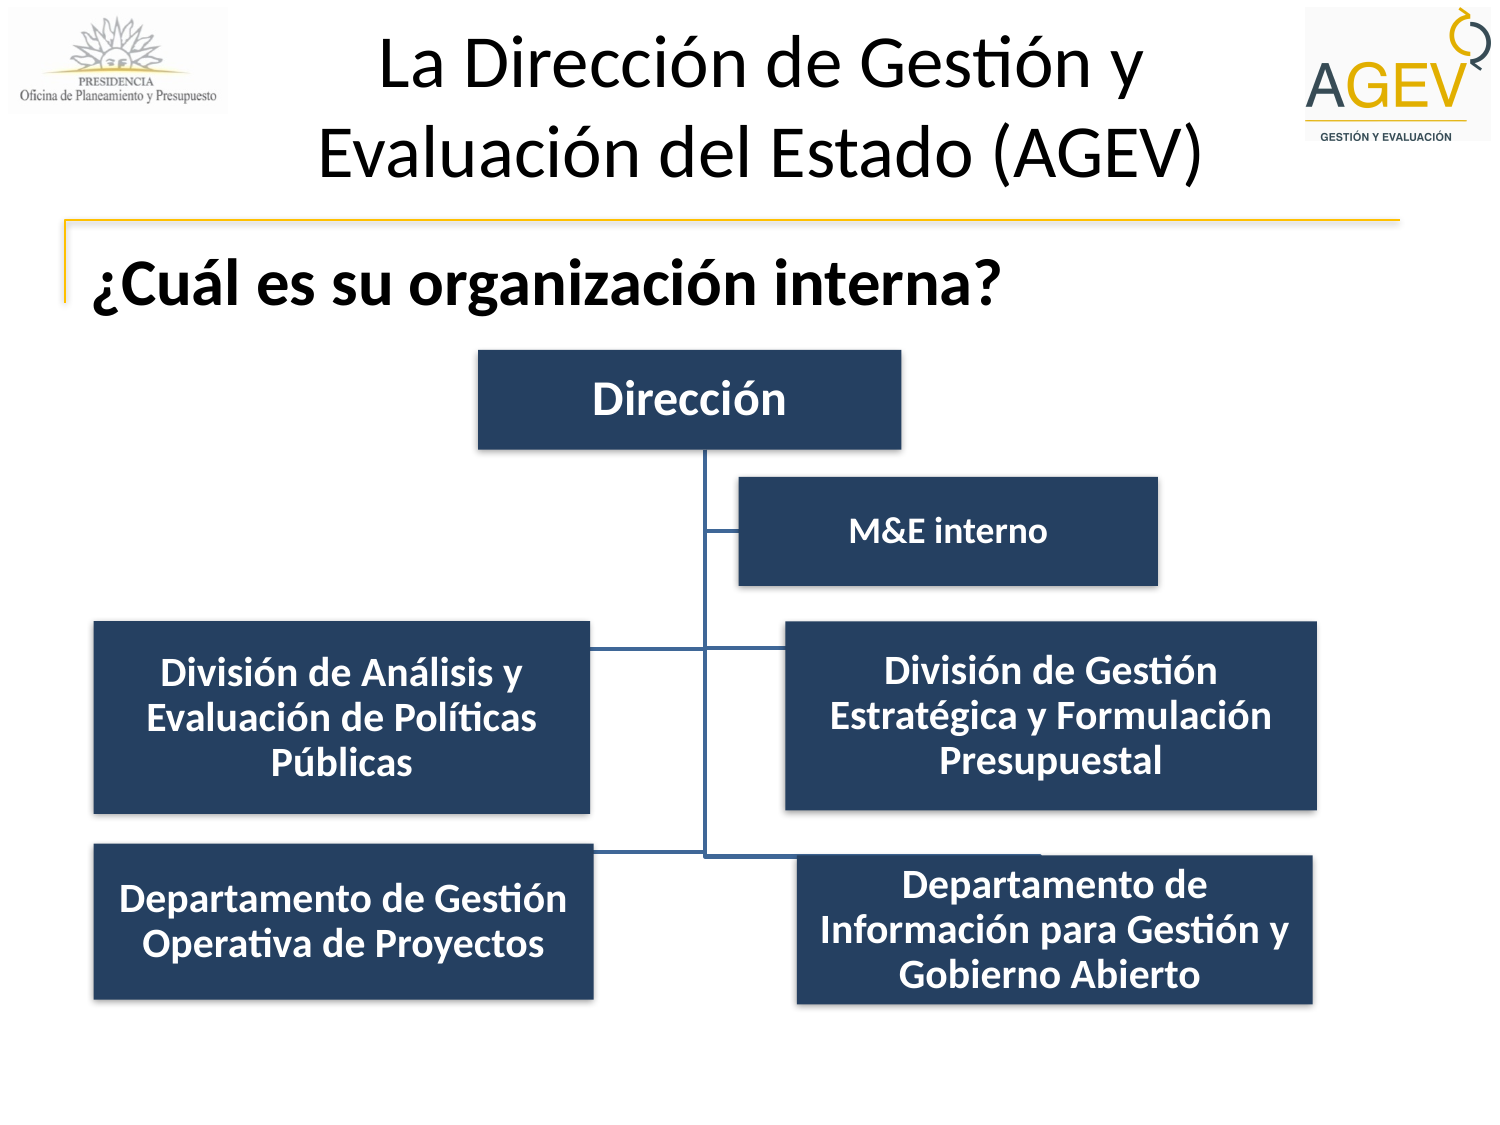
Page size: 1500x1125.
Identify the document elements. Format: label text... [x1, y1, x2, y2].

picture [8, 7, 228, 114]
list ¿Cuál es su organización interna? [74, 231, 1448, 1095]
picture [1305, 7, 1491, 141]
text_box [93, 349, 1318, 1005]
title La Dirección de Gestión y Evaluación del Estado (AGEV) [241, 8, 1282, 197]
